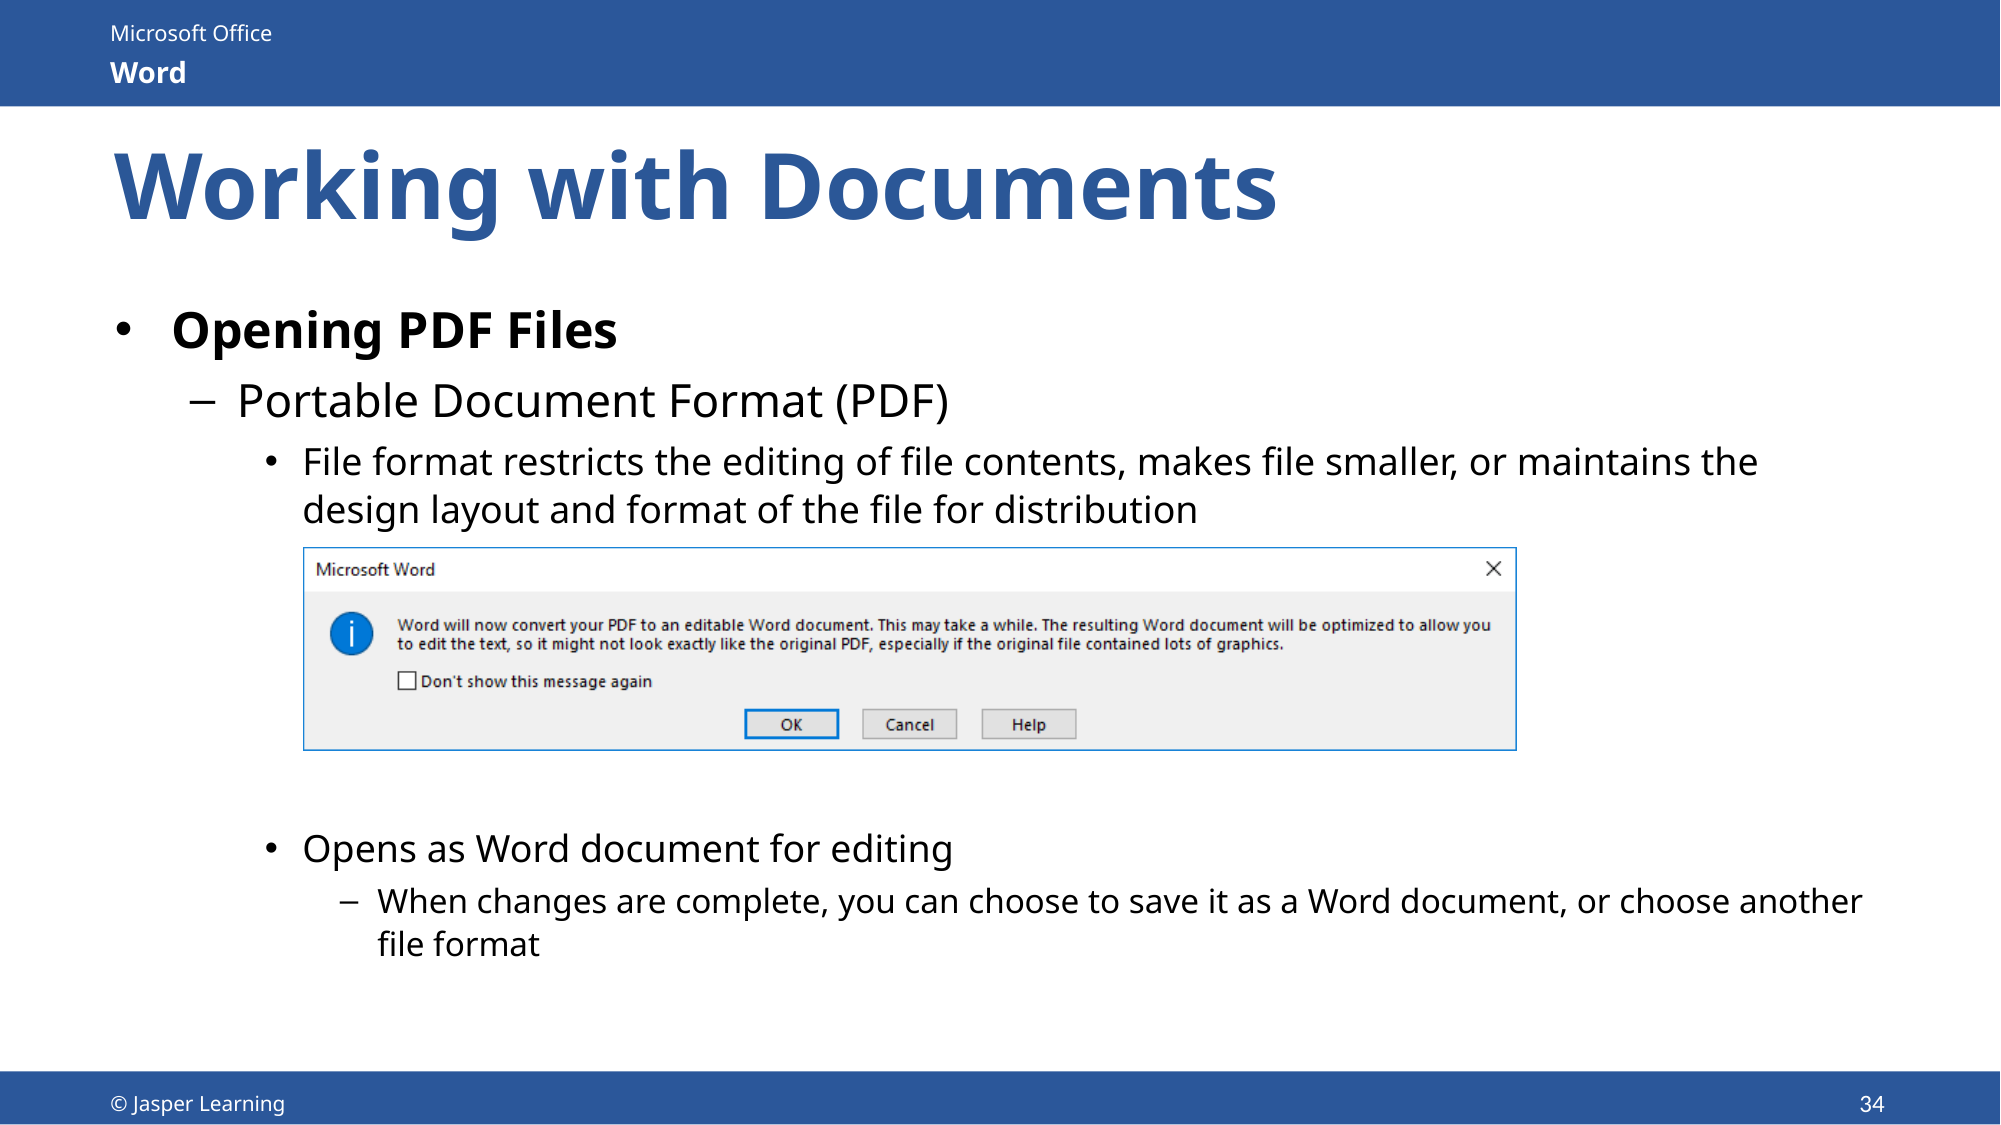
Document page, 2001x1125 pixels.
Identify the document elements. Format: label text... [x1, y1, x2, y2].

list Opening PDF Files Portable Document Format (PDF) File format restricts the editing of file contents, makes file smaller, or maintains the design layout and format of the file for distribution Opens as Word document for editing When changes are complete, you can choose to save it as a Word document, or choose another file format [99, 285, 1900, 1029]
footer © Jasper Learning [95, 1073, 729, 1125]
title Working with Documents [99, 118, 1866, 248]
slide_number 34 [1433, 1073, 1900, 1125]
picture [303, 547, 1517, 751]
